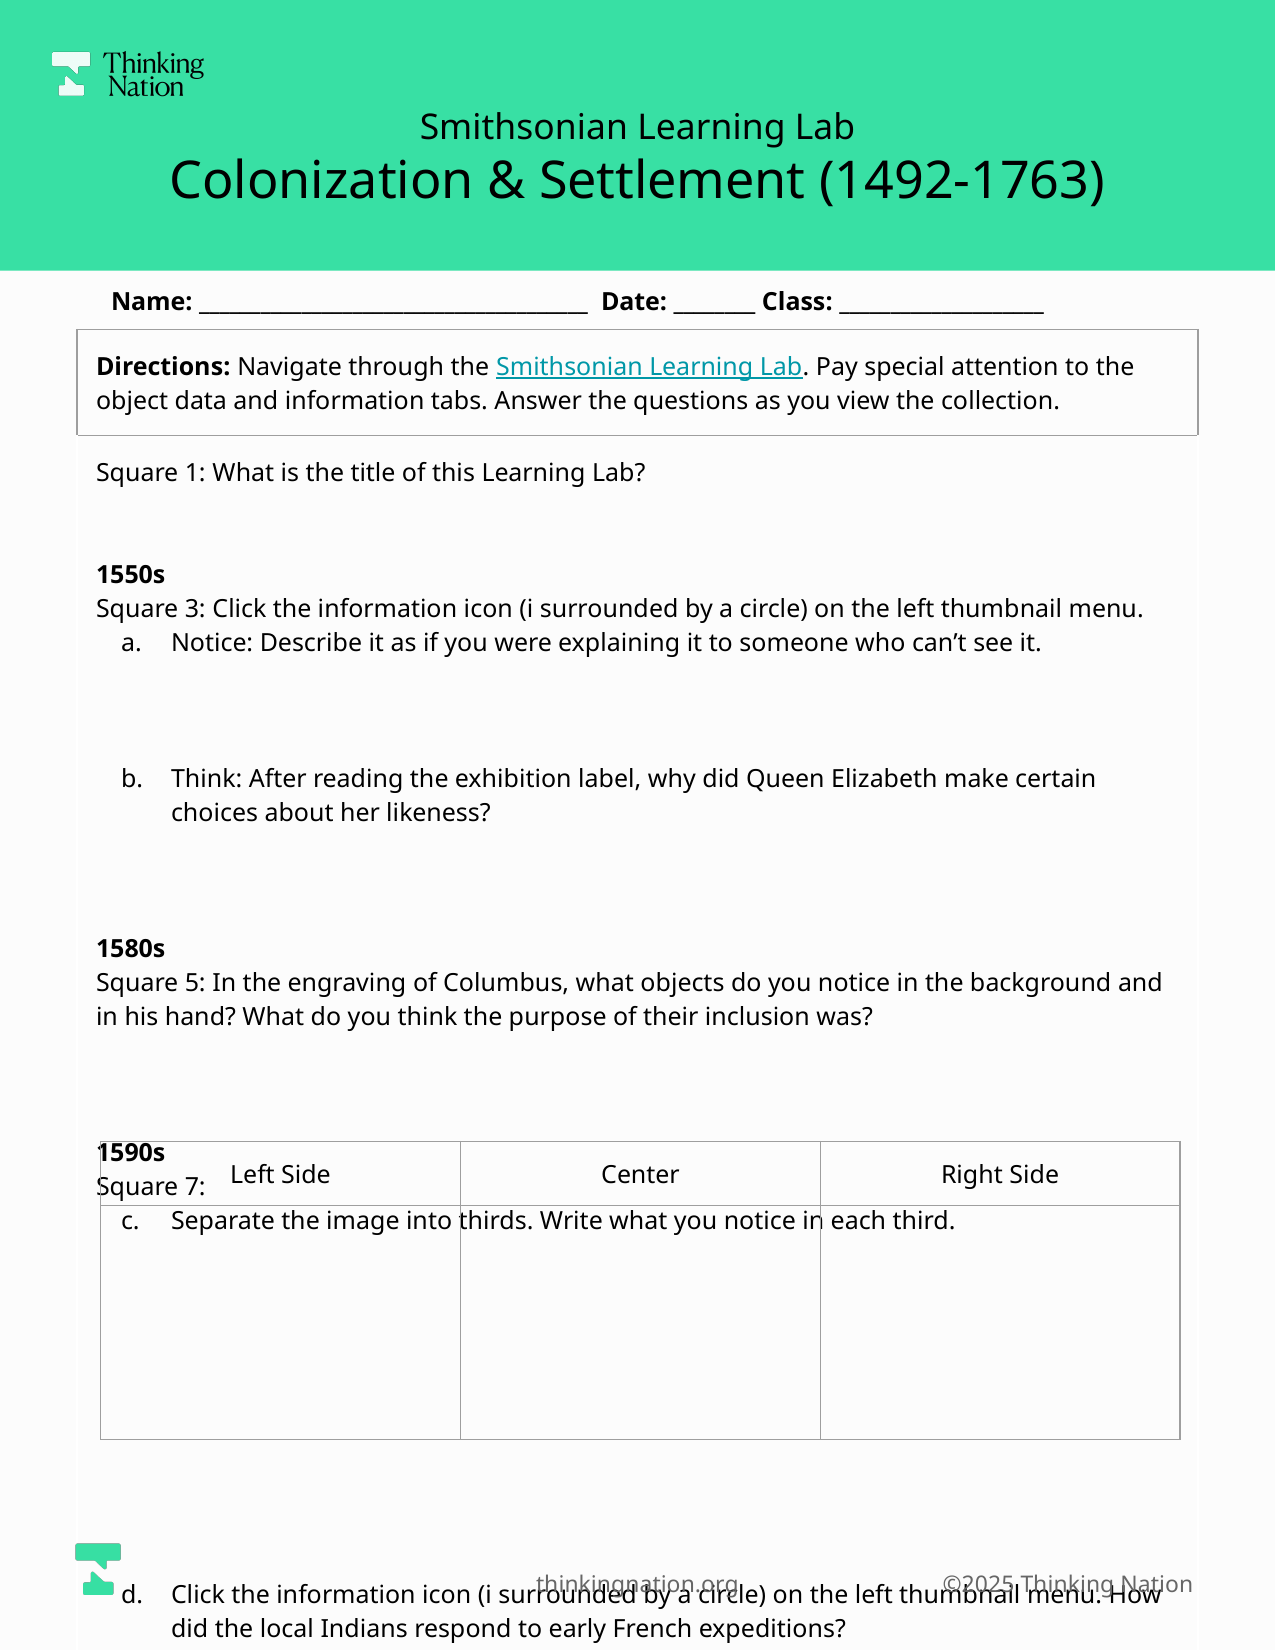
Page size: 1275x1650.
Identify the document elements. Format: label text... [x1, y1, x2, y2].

table_header Center [461, 1142, 820, 1205]
table_cell [101, 1206, 460, 1439]
picture [62, 1533, 134, 1605]
table_cell Square 1: What is the title of this Learning Lab? 1550s Square 3: Click the information icon (i surrounded by a circle) on the left thumbnail menu. Notice: Describe it as if you were explaining it to someone who can’t see it. Think: After reading the exhibition label, why did Queen Elizabeth make certain choices about her likeness? 1580s Square 5: In the engraving of Columbus, what objects do you notice in the background and in his hand? What do you think the purpose of their inclusion was? 1590s Square 7: Separate the image into thirds. Write what you notice in each third. Click the information icon (i surrounded by a circle) on the left thumbnail menu. How did the local Indians respond to early French expeditions? [78, 436, 1197, 1650]
picture [35, 37, 210, 110]
table_header Right Side [821, 1142, 1179, 1205]
table_header Directions: Navigate through the Smithsonian Learning Lab. Pay special attention to the object data and information tabs. Answer the questions as you view the collection. [78, 330, 1197, 435]
text_box Name: ______________________________________ Date: ________ Class: ____________________ [96, 270, 1179, 330]
text_box thinkingnation.org [486, 1553, 789, 1605]
table_header Left Side [101, 1142, 460, 1205]
table_cell [461, 1206, 820, 1439]
text_box ©2025 Thinking Nation [907, 1553, 1210, 1605]
table_cell [821, 1206, 1179, 1439]
text_box Smithsonian Learning Lab Colonization & Settlement (1492-1763) [0, 0, 1275, 271]
